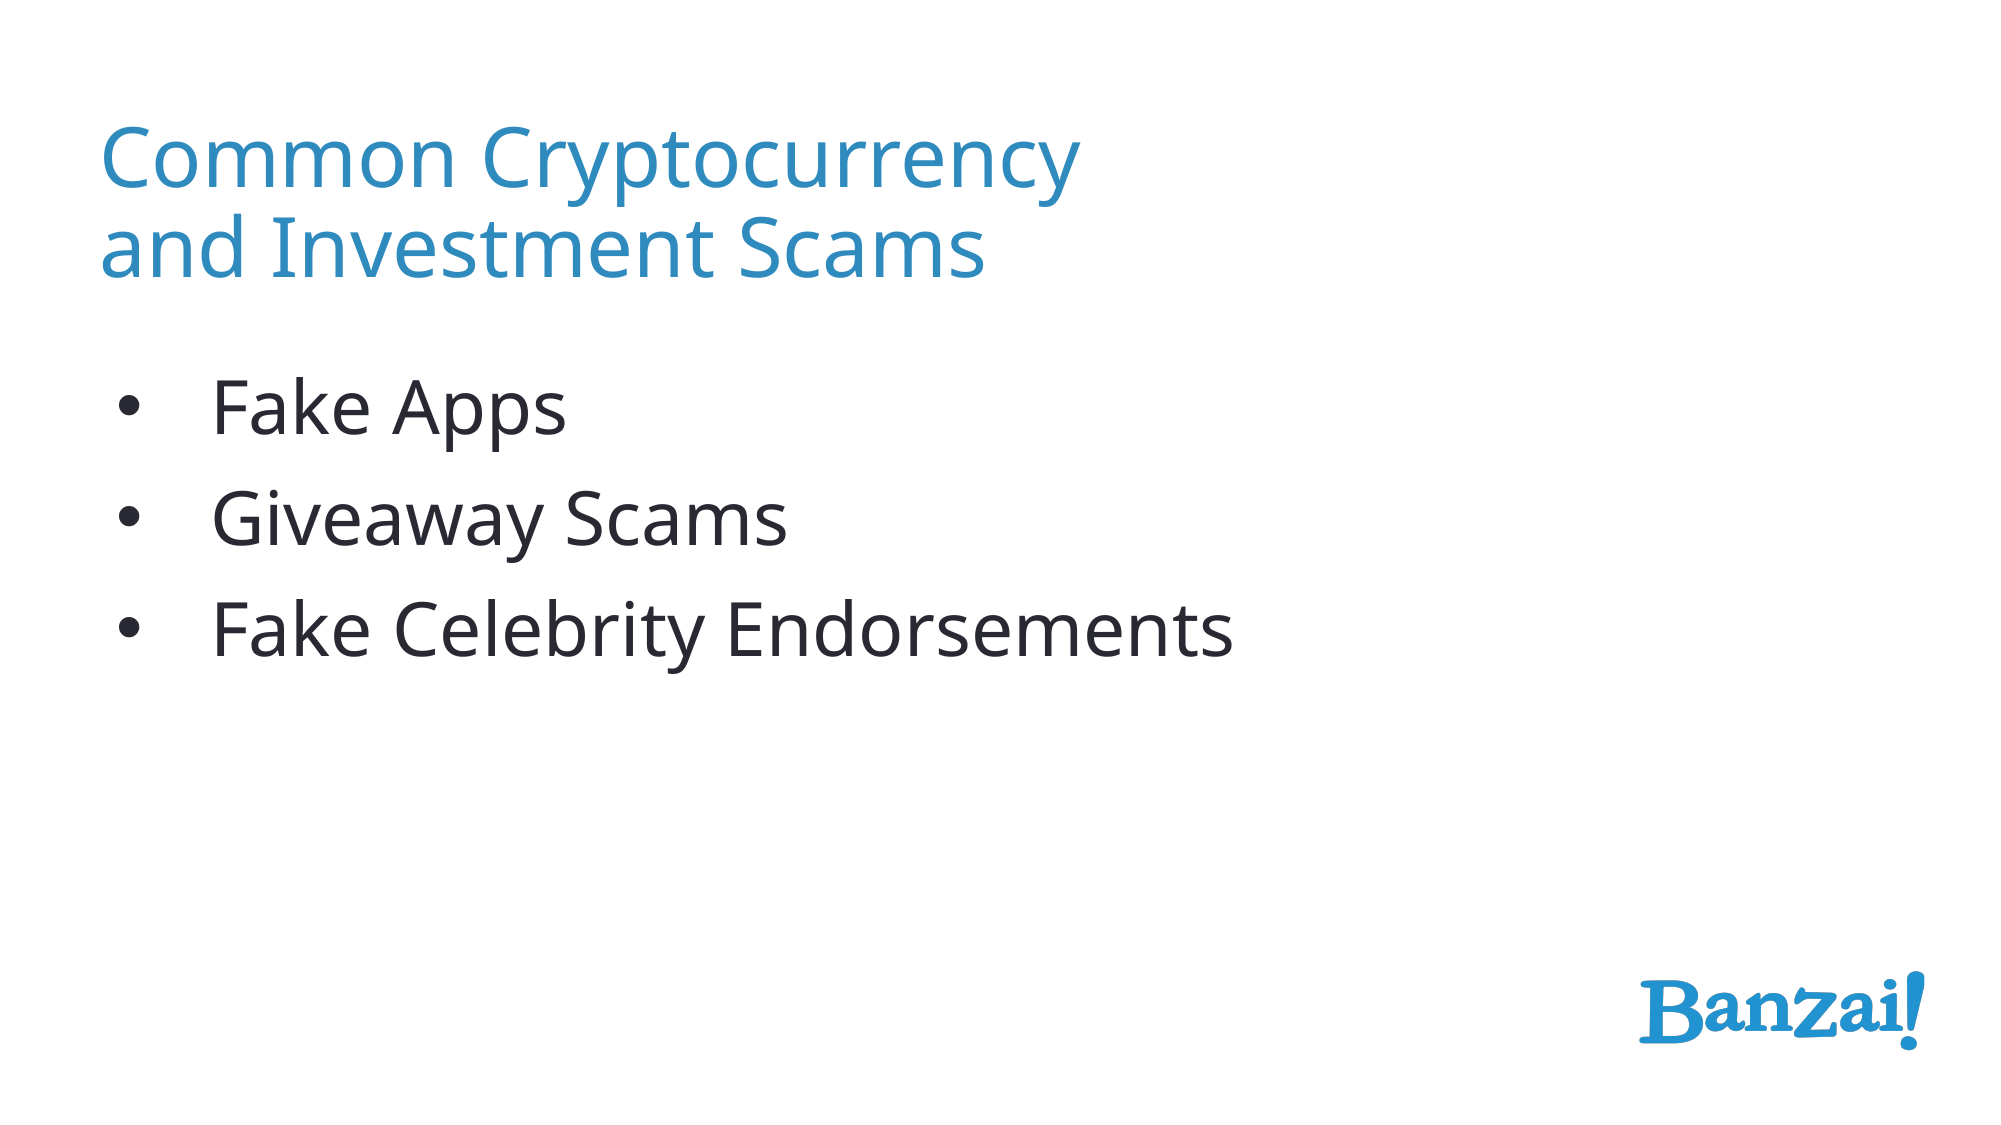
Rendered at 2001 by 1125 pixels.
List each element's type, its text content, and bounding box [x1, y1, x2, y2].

picture [1639, 971, 1925, 1055]
title Common Cryptocurrency and Investment Scams [91, 70, 1892, 304]
subtitle Fake Apps Giveaway Scams Fake Celebrity Endorsements [108, 351, 1875, 1112]
